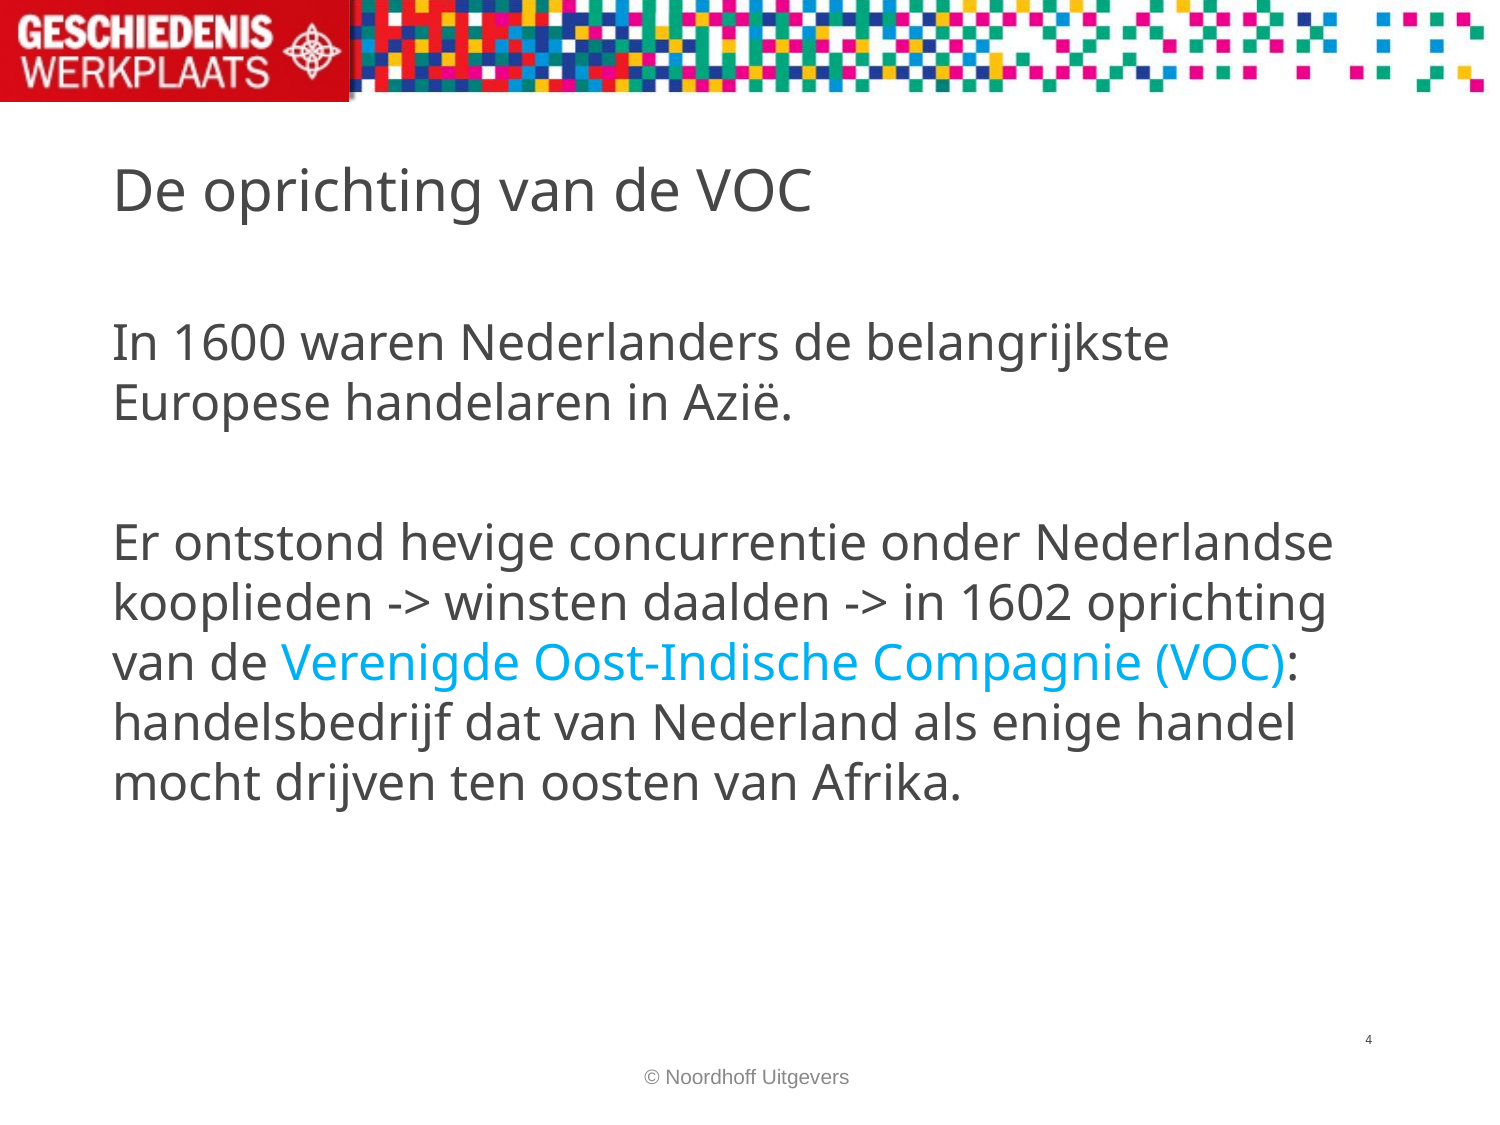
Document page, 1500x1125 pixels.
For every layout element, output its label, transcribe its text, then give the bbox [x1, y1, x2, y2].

title De oprichting van de VOC [112, 145, 1401, 256]
slide_number 4 [1325, 1025, 1388, 1063]
picture [0, 0, 1500, 1125]
text_box © Noordhoff Uitgevers [512, 1045, 988, 1106]
list In 1600 waren Nederlanders de belangrijkste Europese handelaren in Azië. Er ontstond hevige concurrentie onder Nederlandse kooplieden -> winsten daalden -> in 1602 oprichting van de Verenigde Oost-Indische Compagnie (VOC): handelsbedrijf dat van Nederland als enige handel mocht drijven ten oosten van Afrika. [112, 302, 1409, 1024]
